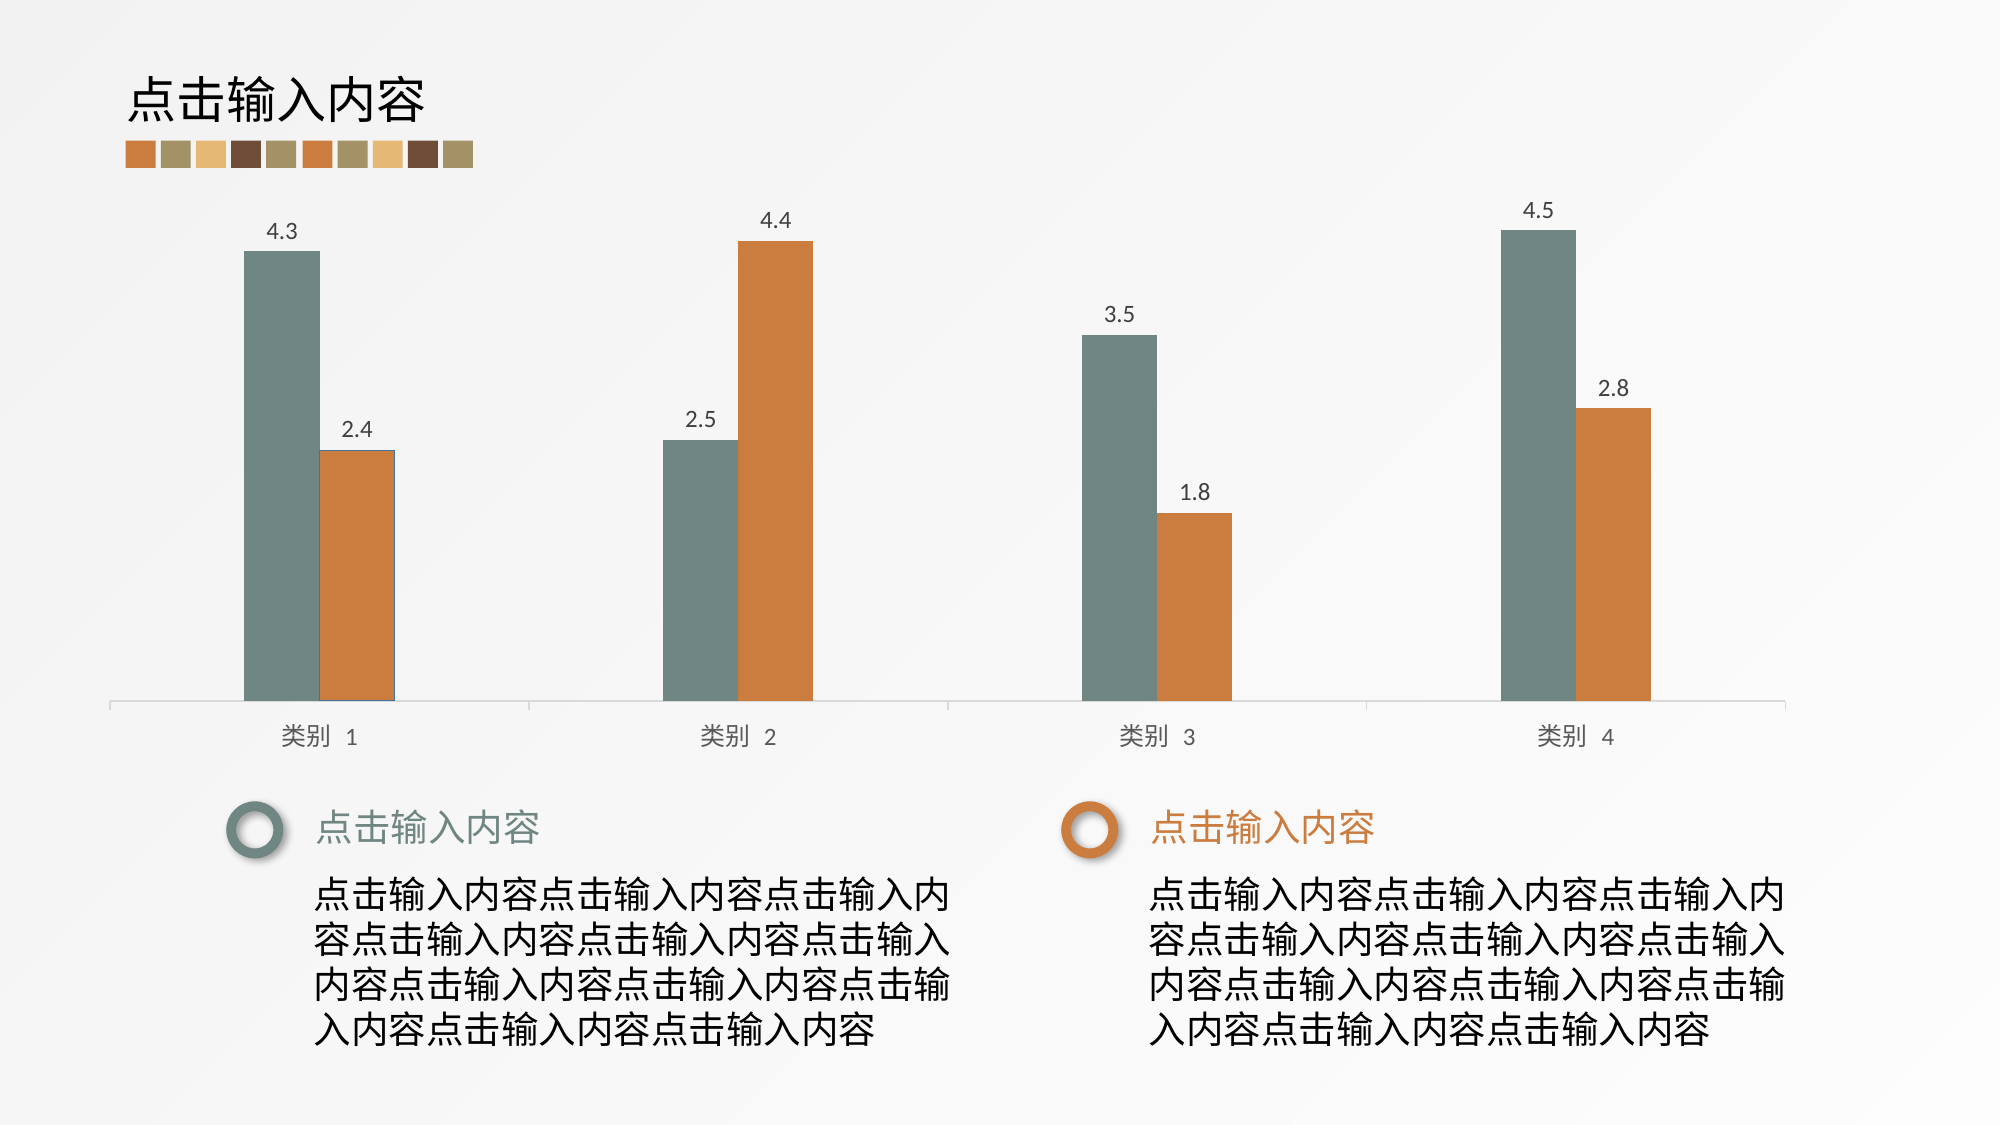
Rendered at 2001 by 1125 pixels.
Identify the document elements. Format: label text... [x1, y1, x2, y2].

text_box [226, 796, 984, 1061]
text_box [1061, 796, 1819, 1061]
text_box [125, 140, 474, 168]
text_box 点击输入内容 [111, 61, 442, 137]
chart [75, 166, 1821, 766]
